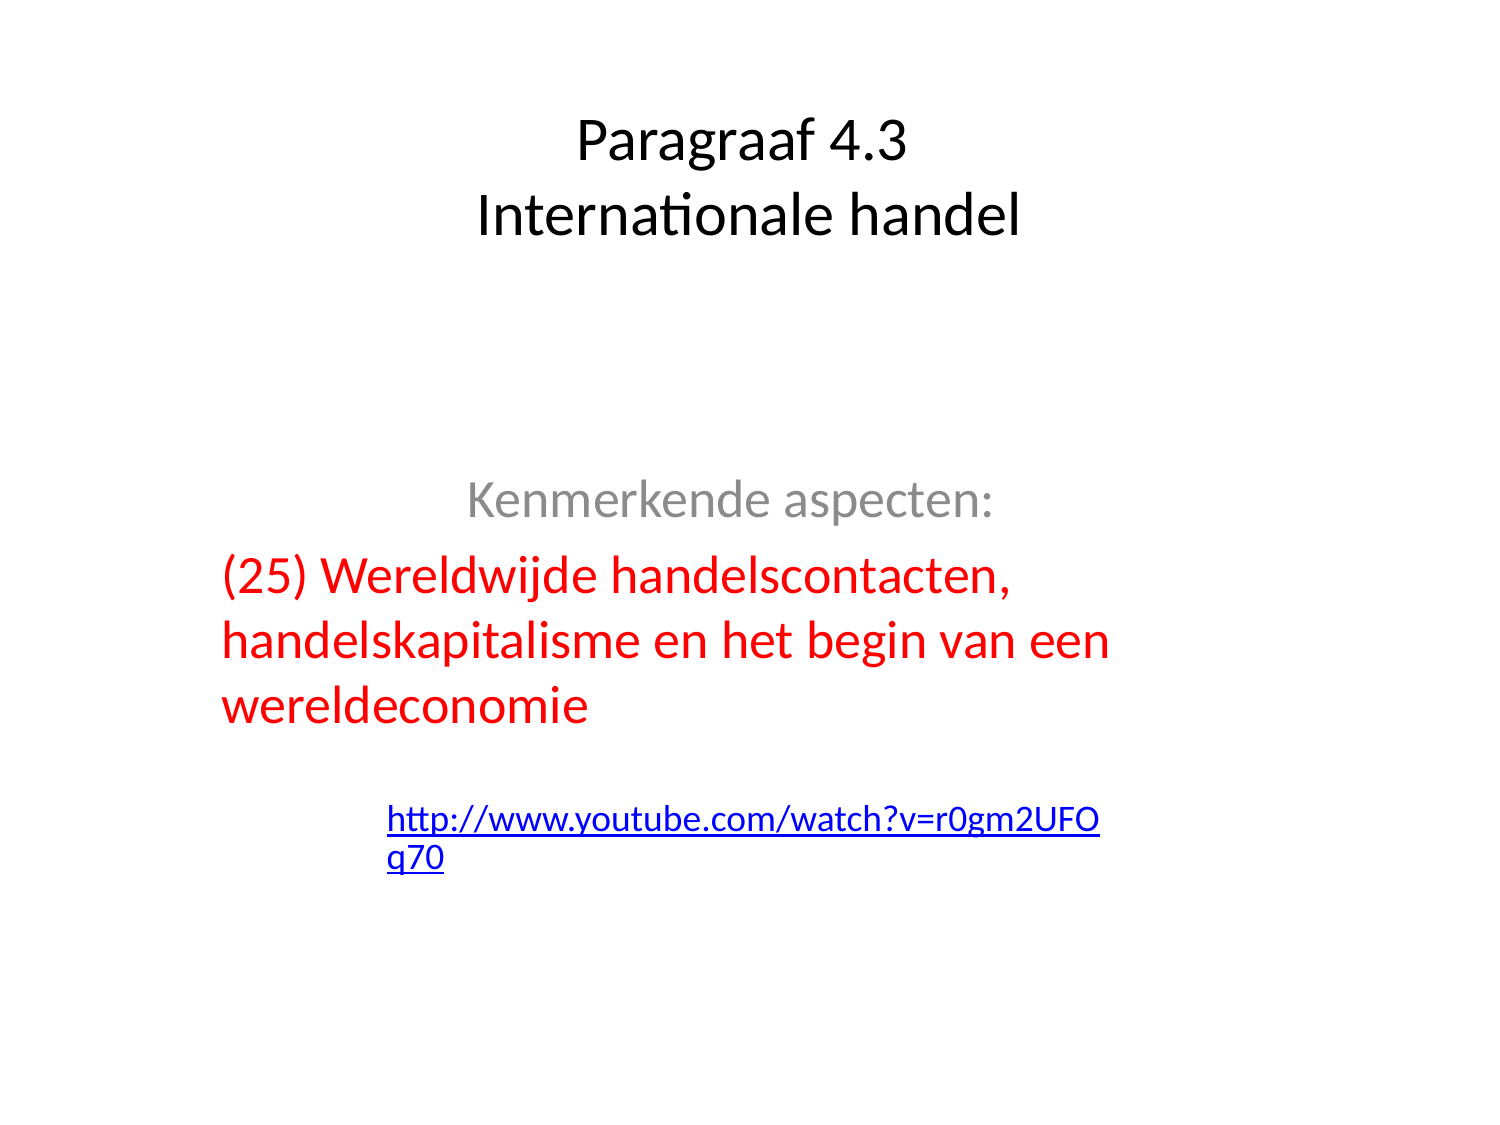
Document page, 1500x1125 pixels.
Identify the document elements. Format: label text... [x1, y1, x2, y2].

text_box http://www.youtube.com/watch?v=r0gm2UFOq70 [371, 786, 1122, 847]
subtitle Kenmerkende aspecten: (25) Wereldwijde handelscontacten, handelskapitalisme en het begin van een wereldeconomie [206, 456, 1257, 744]
title Paragraaf 4.3 Internationale handel [112, 90, 1388, 332]
